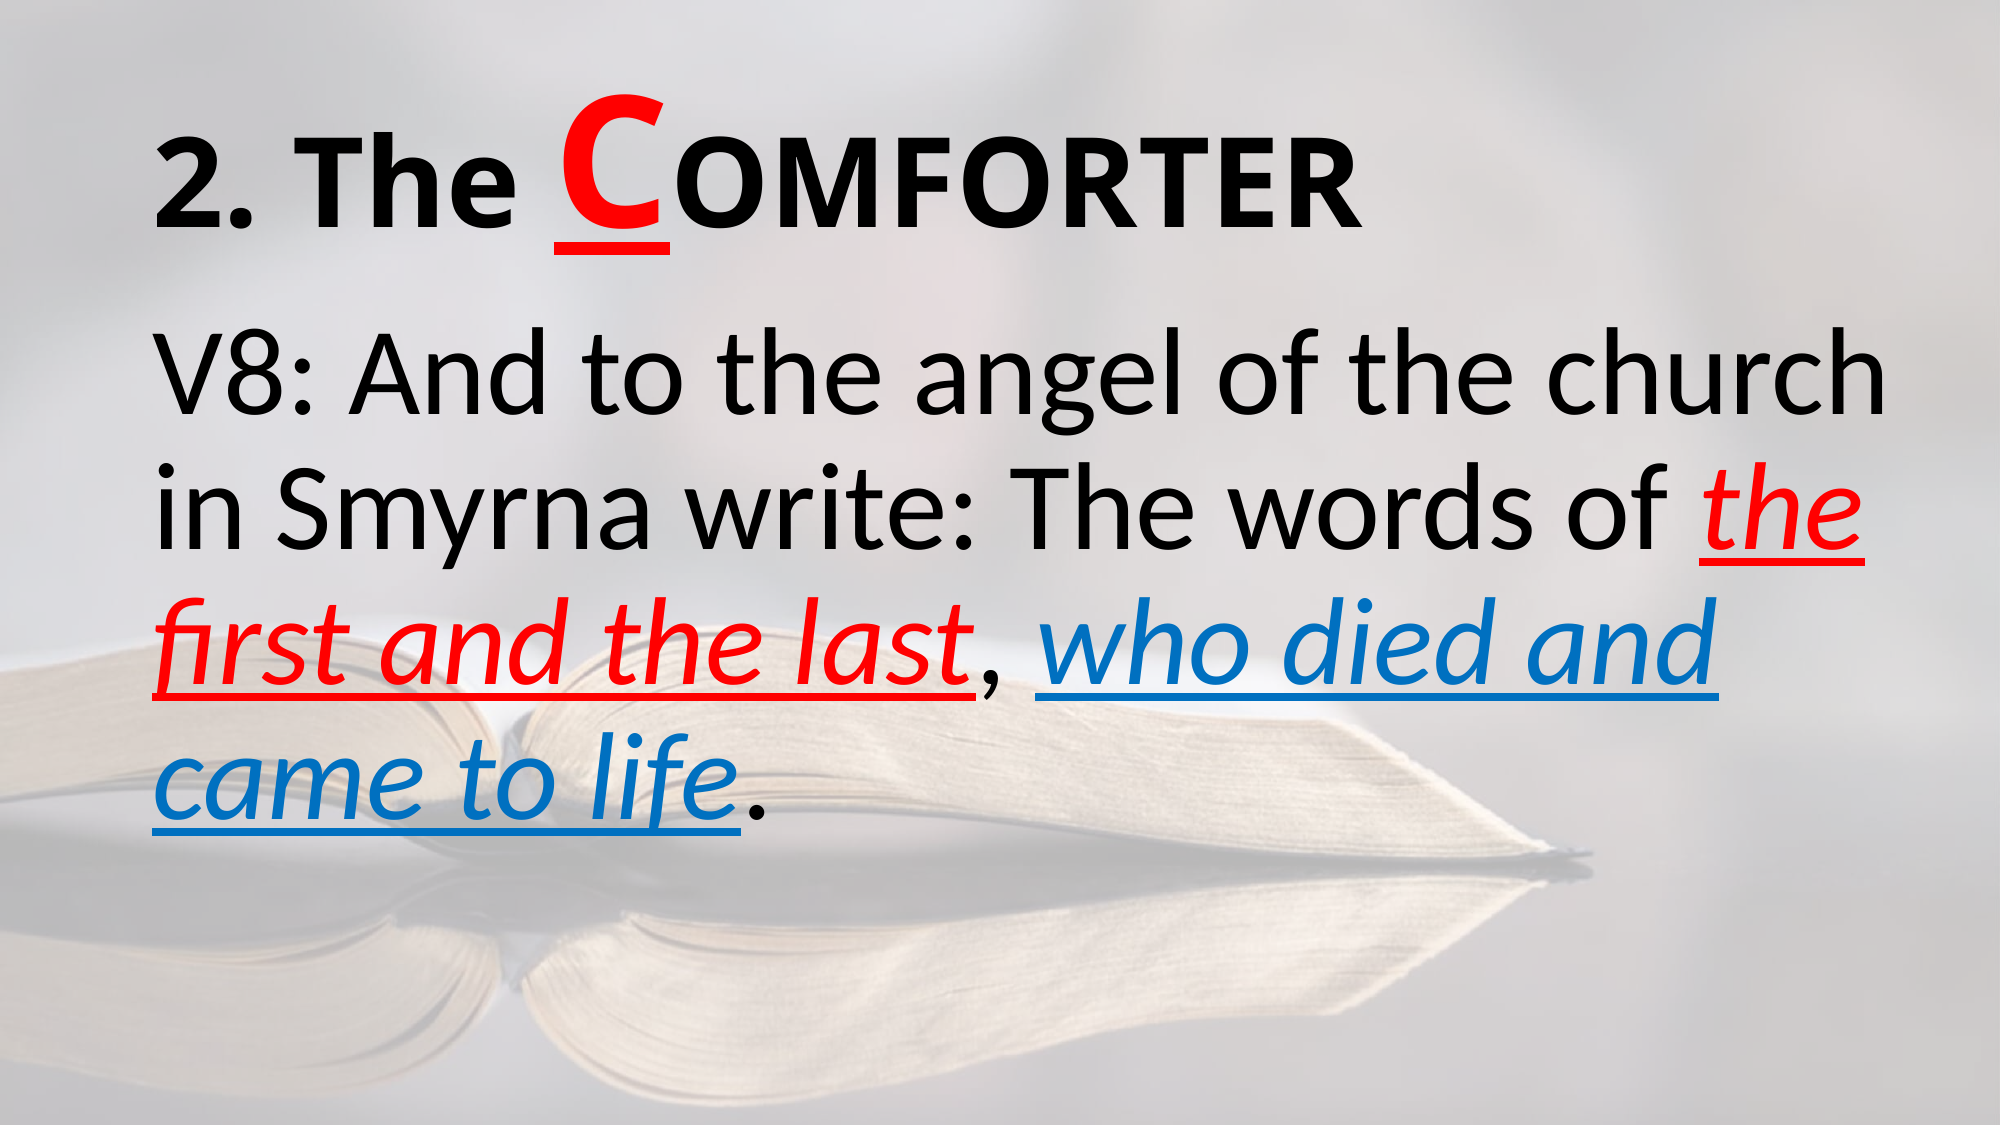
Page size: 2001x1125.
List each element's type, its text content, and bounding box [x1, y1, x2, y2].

list V8: And to the angel of the church in Smyrna write: The words of the first and the last, who died and came to life. [137, 299, 1975, 1100]
title 2. The COMFORTER [137, 59, 1863, 278]
